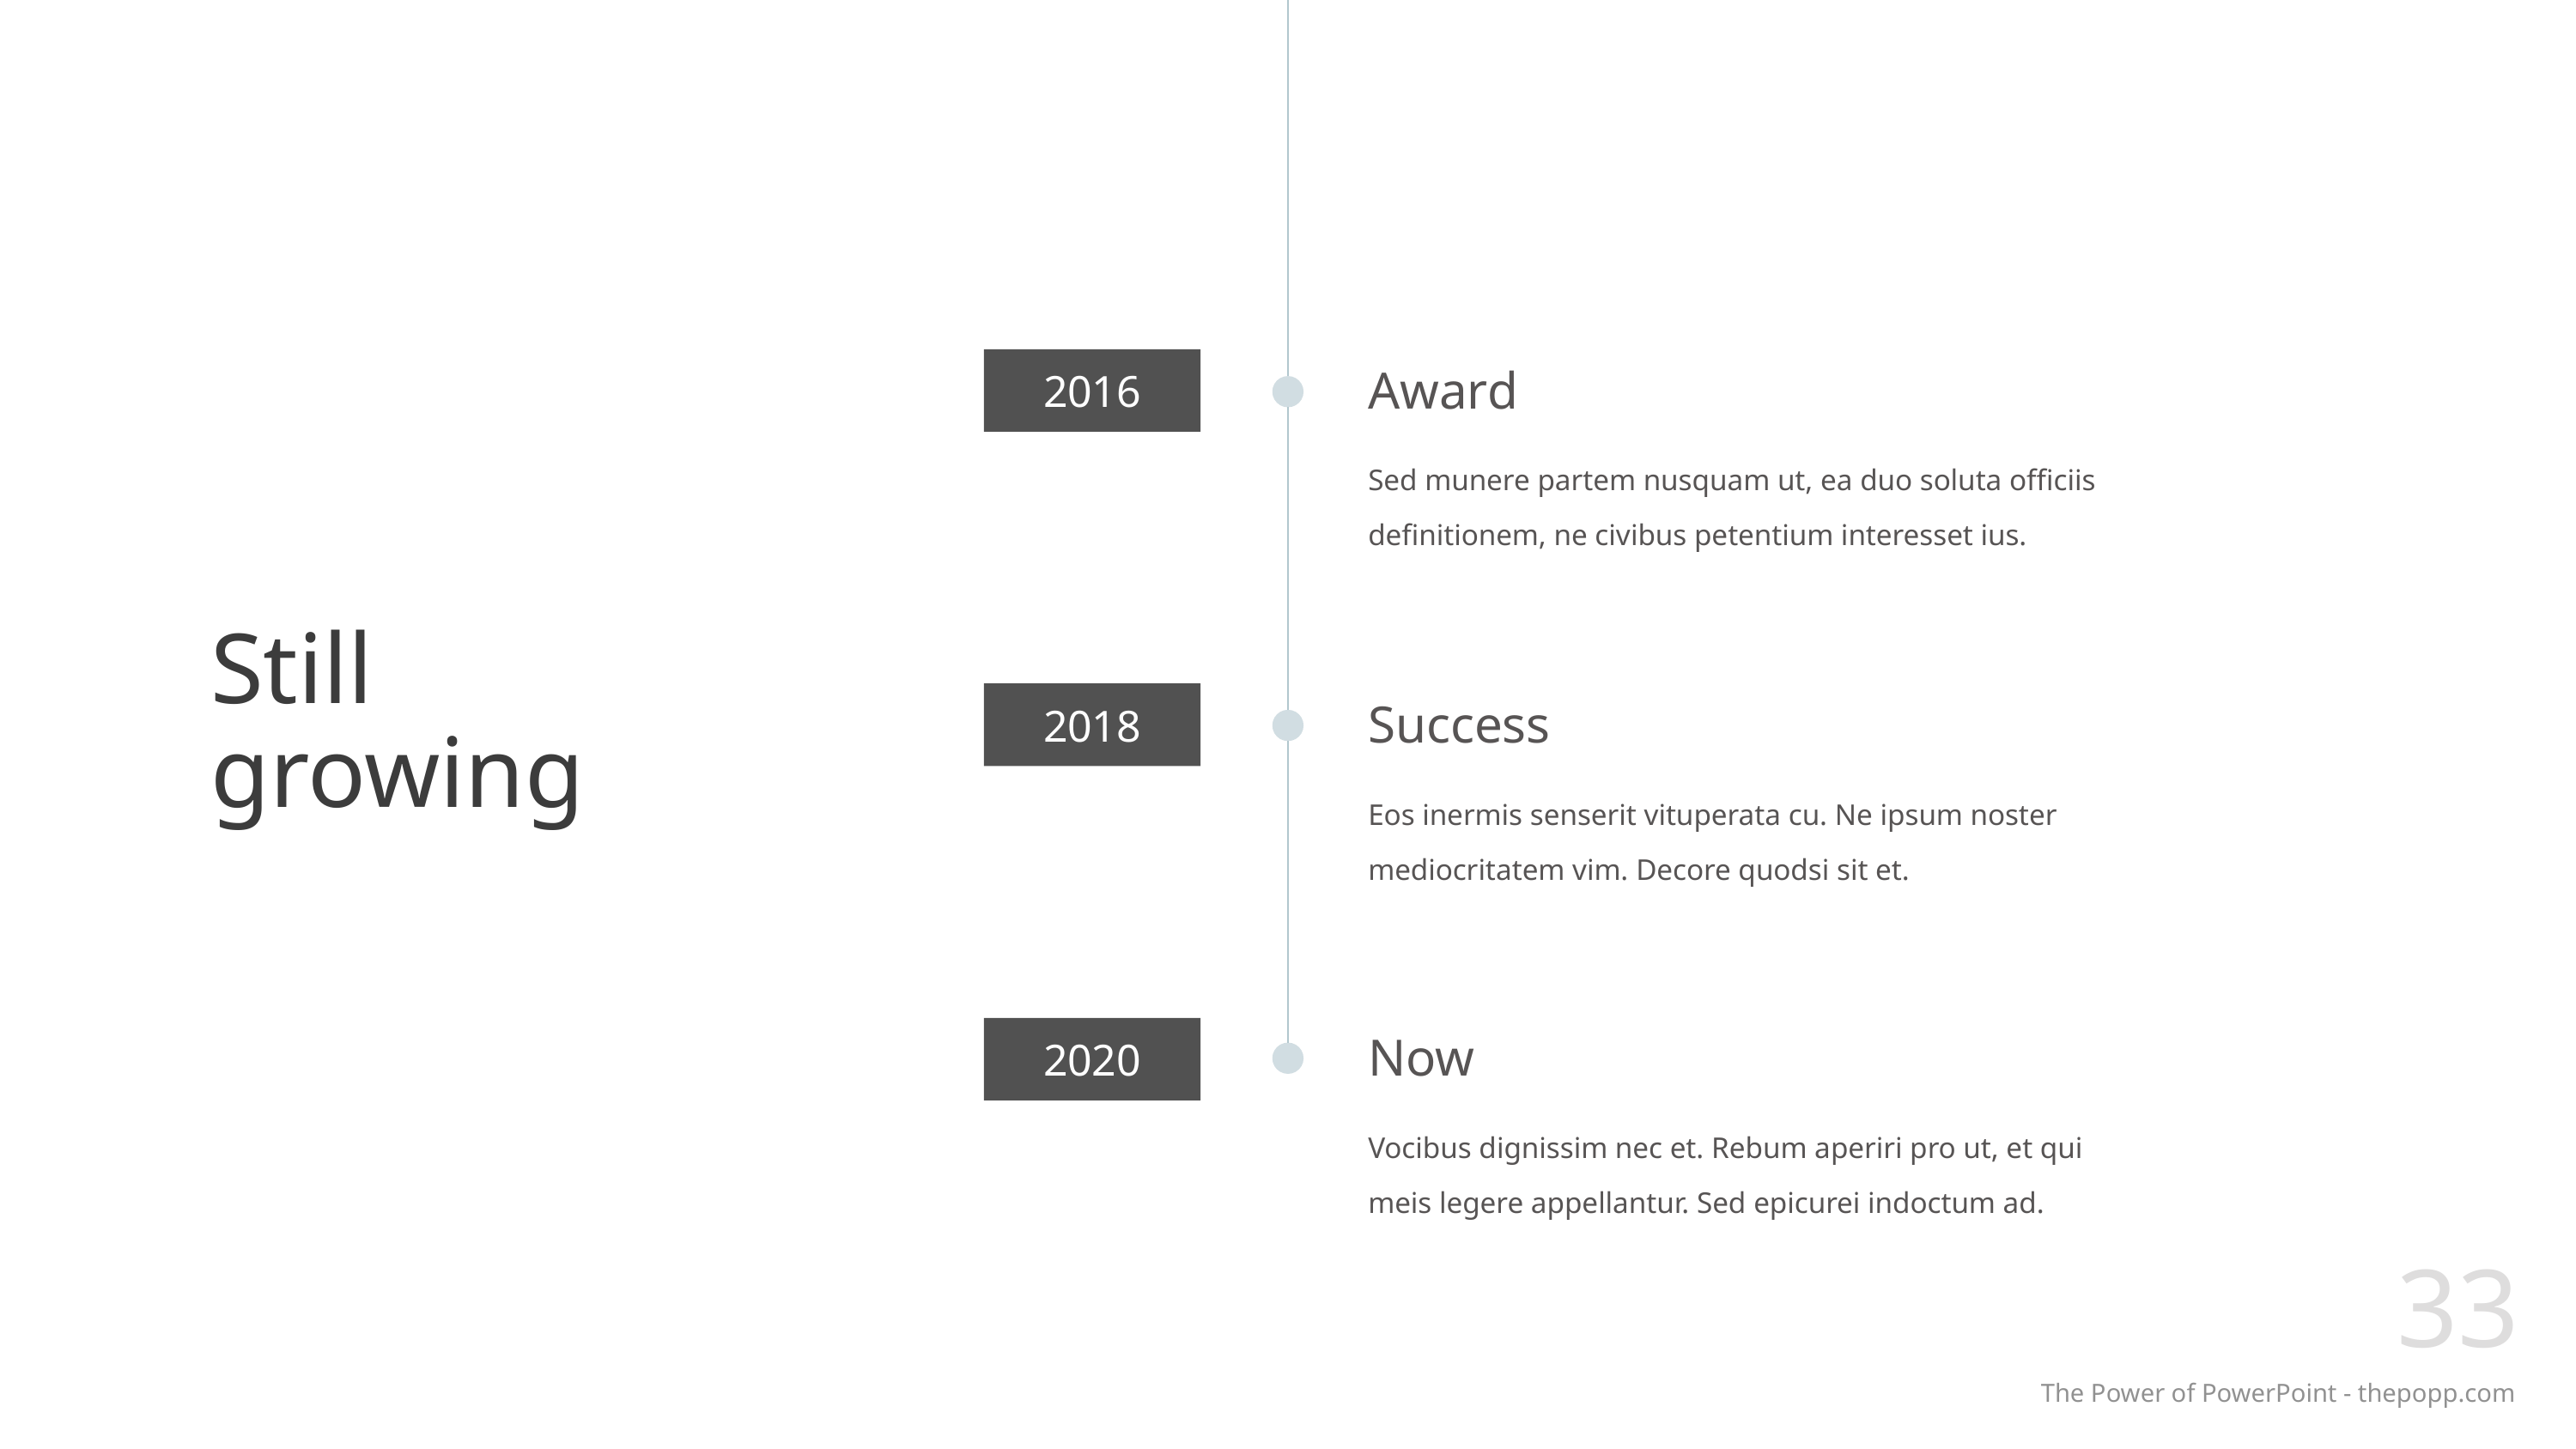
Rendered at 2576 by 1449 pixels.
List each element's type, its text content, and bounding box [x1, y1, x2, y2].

list Vocibus dignissim nec et. Rebum aperiri pro ut, et qui meis legere appellantur. Sed epicurei indoctum ad. [1355, 1102, 2151, 1251]
title Still growing [197, 512, 835, 937]
list Sed munere partem nusquam ut, ea duo soluta officiis definitionem, ne civibus petentium interesset ius. [1355, 435, 2151, 583]
list Eos inermis senserit vituperata cu. Ne ipsum noster mediocritatem vim. Decore quodsi sit et. [1355, 769, 2151, 917]
list 2020 [983, 1017, 1201, 1100]
list 2016 [983, 349, 1201, 432]
list Award [1355, 343, 2151, 426]
list Success [1355, 676, 2151, 760]
footer The Power of PowerPoint - thepopp.com [1573, 1354, 2529, 1432]
slide_number 33 [2150, 1250, 2532, 1393]
list 2018 [983, 683, 1201, 767]
list Now [1355, 1009, 2151, 1093]
